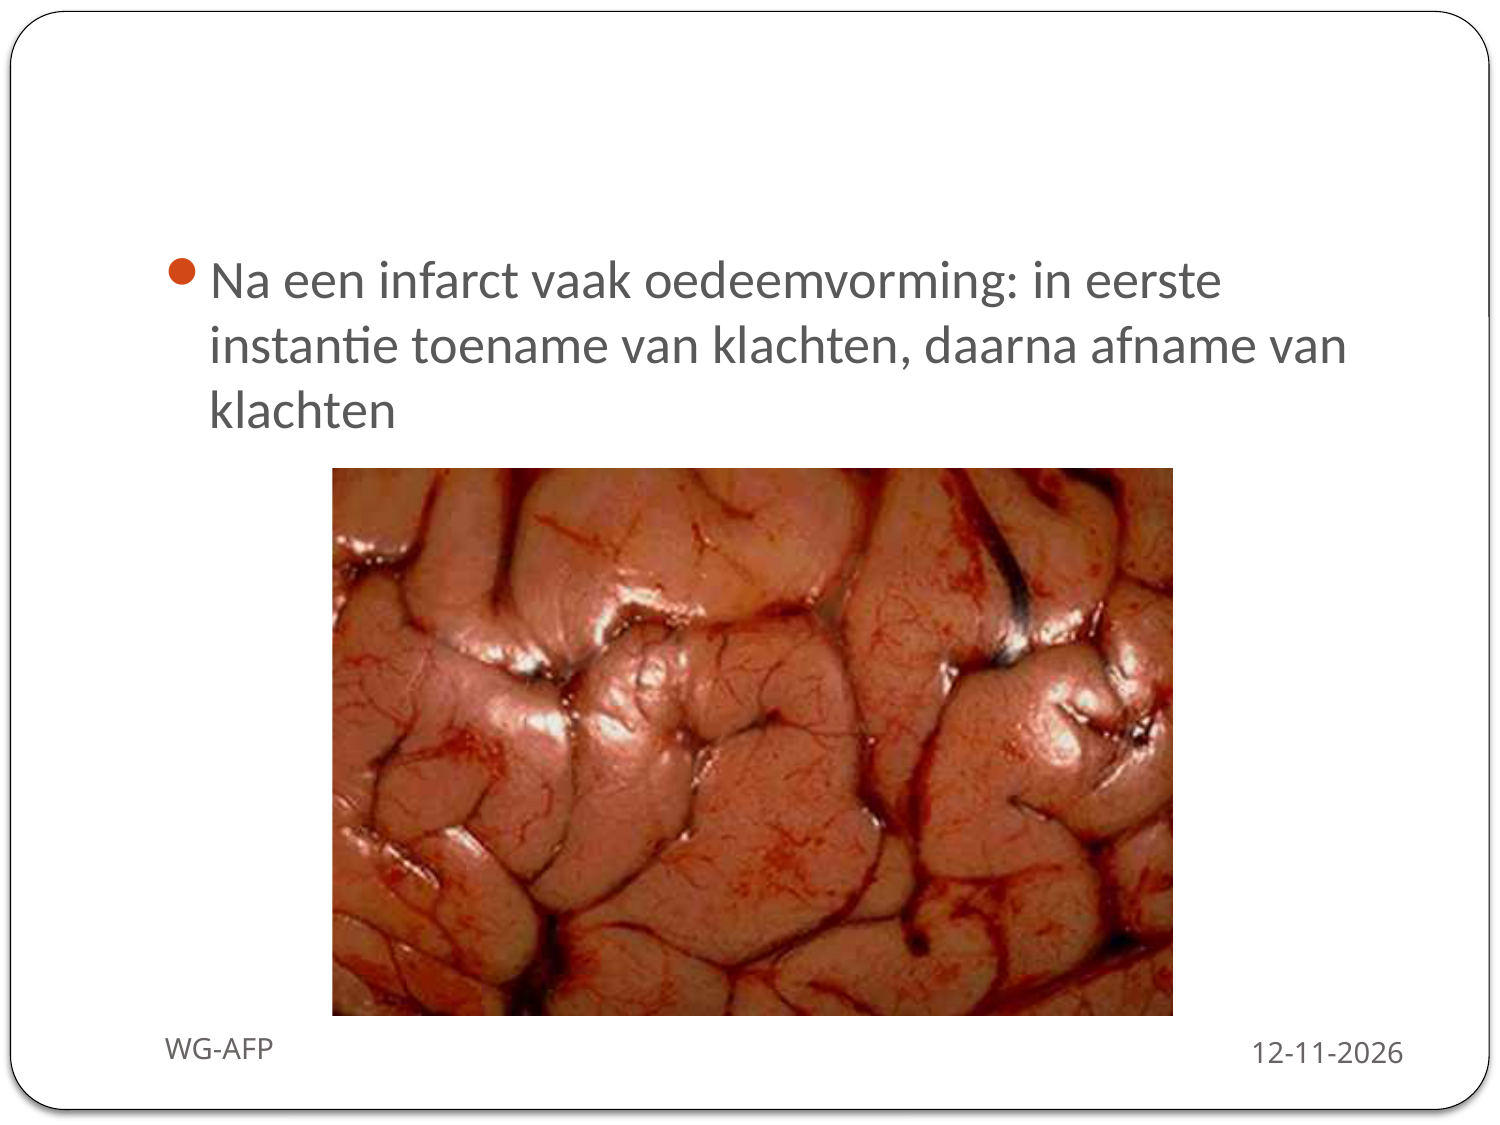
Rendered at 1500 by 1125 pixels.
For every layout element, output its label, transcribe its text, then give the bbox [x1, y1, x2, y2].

picture [332, 467, 1174, 1016]
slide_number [1012, 1015, 1419, 1094]
list Na een infarct vaak oedeemvorming: in eerste instantie toename van klachten, daarna afname van klachten [150, 237, 1425, 988]
footer WG-AFP [150, 1012, 800, 1088]
